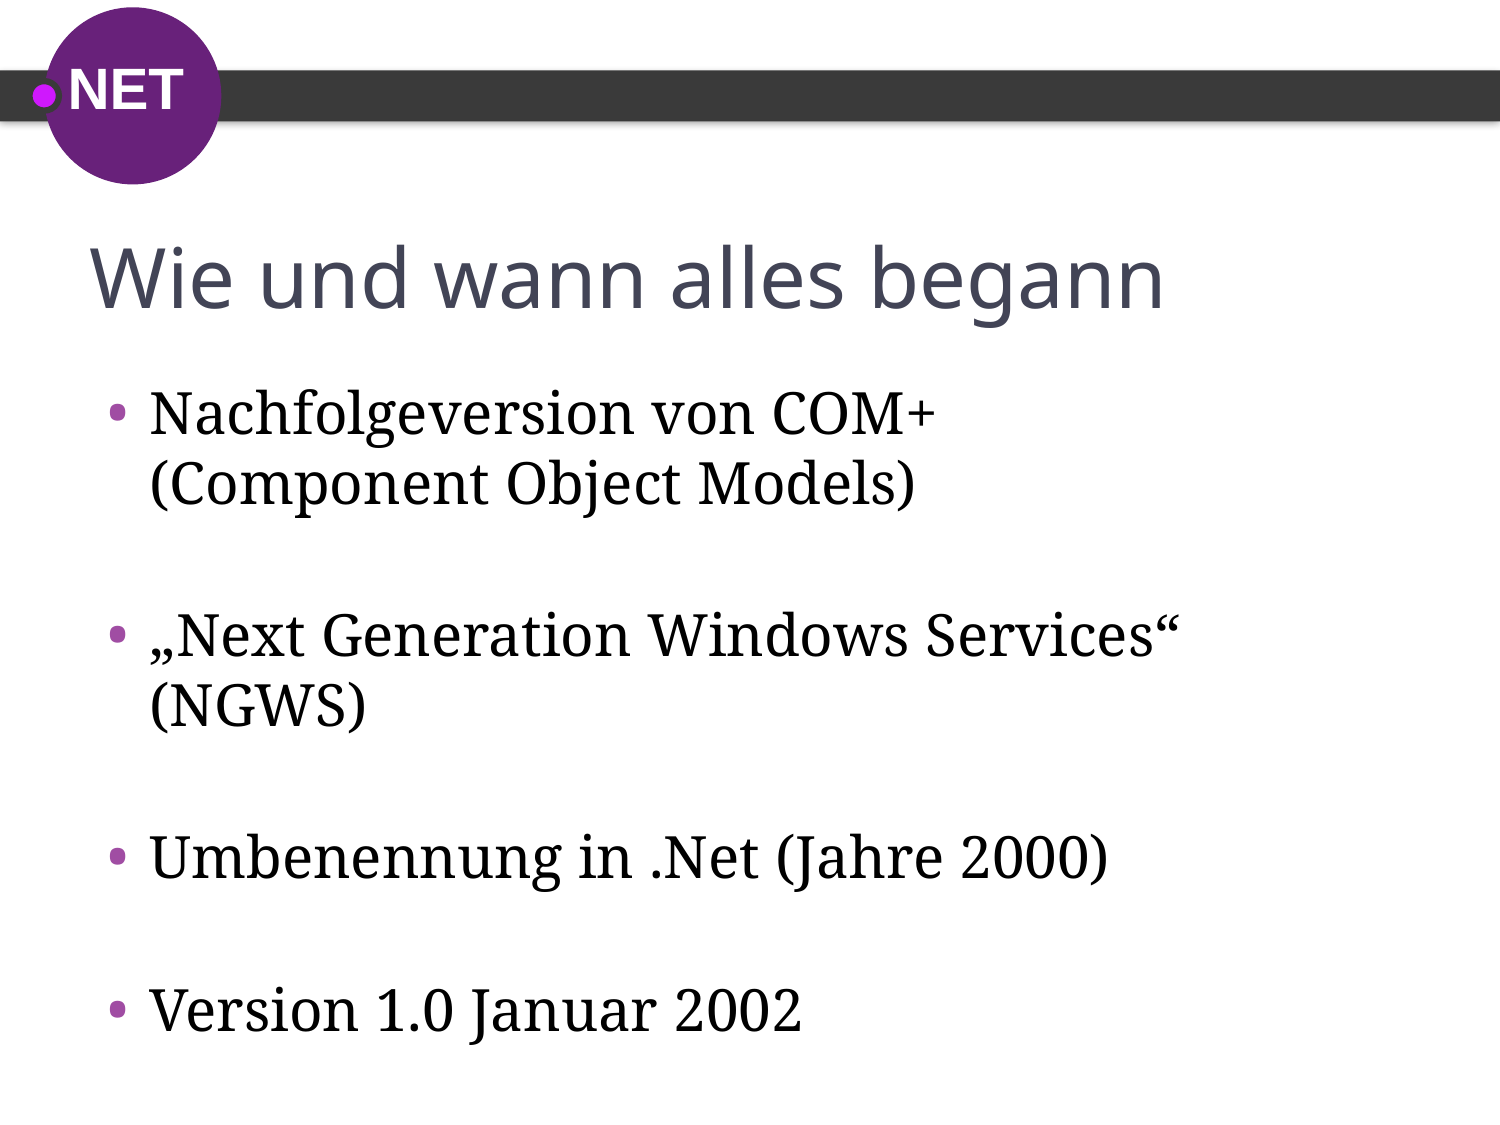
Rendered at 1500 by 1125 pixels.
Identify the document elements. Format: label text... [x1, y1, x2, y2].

list Nachfolgeversion von COM+ (Component Object Models) „Next Generation Windows Services“ (NGWS) Umbenennung in .Net (Jahre 2000) Version 1.0 Januar 2002 [75, 368, 1425, 1079]
title Wie und wann alles begann [75, 187, 1425, 363]
